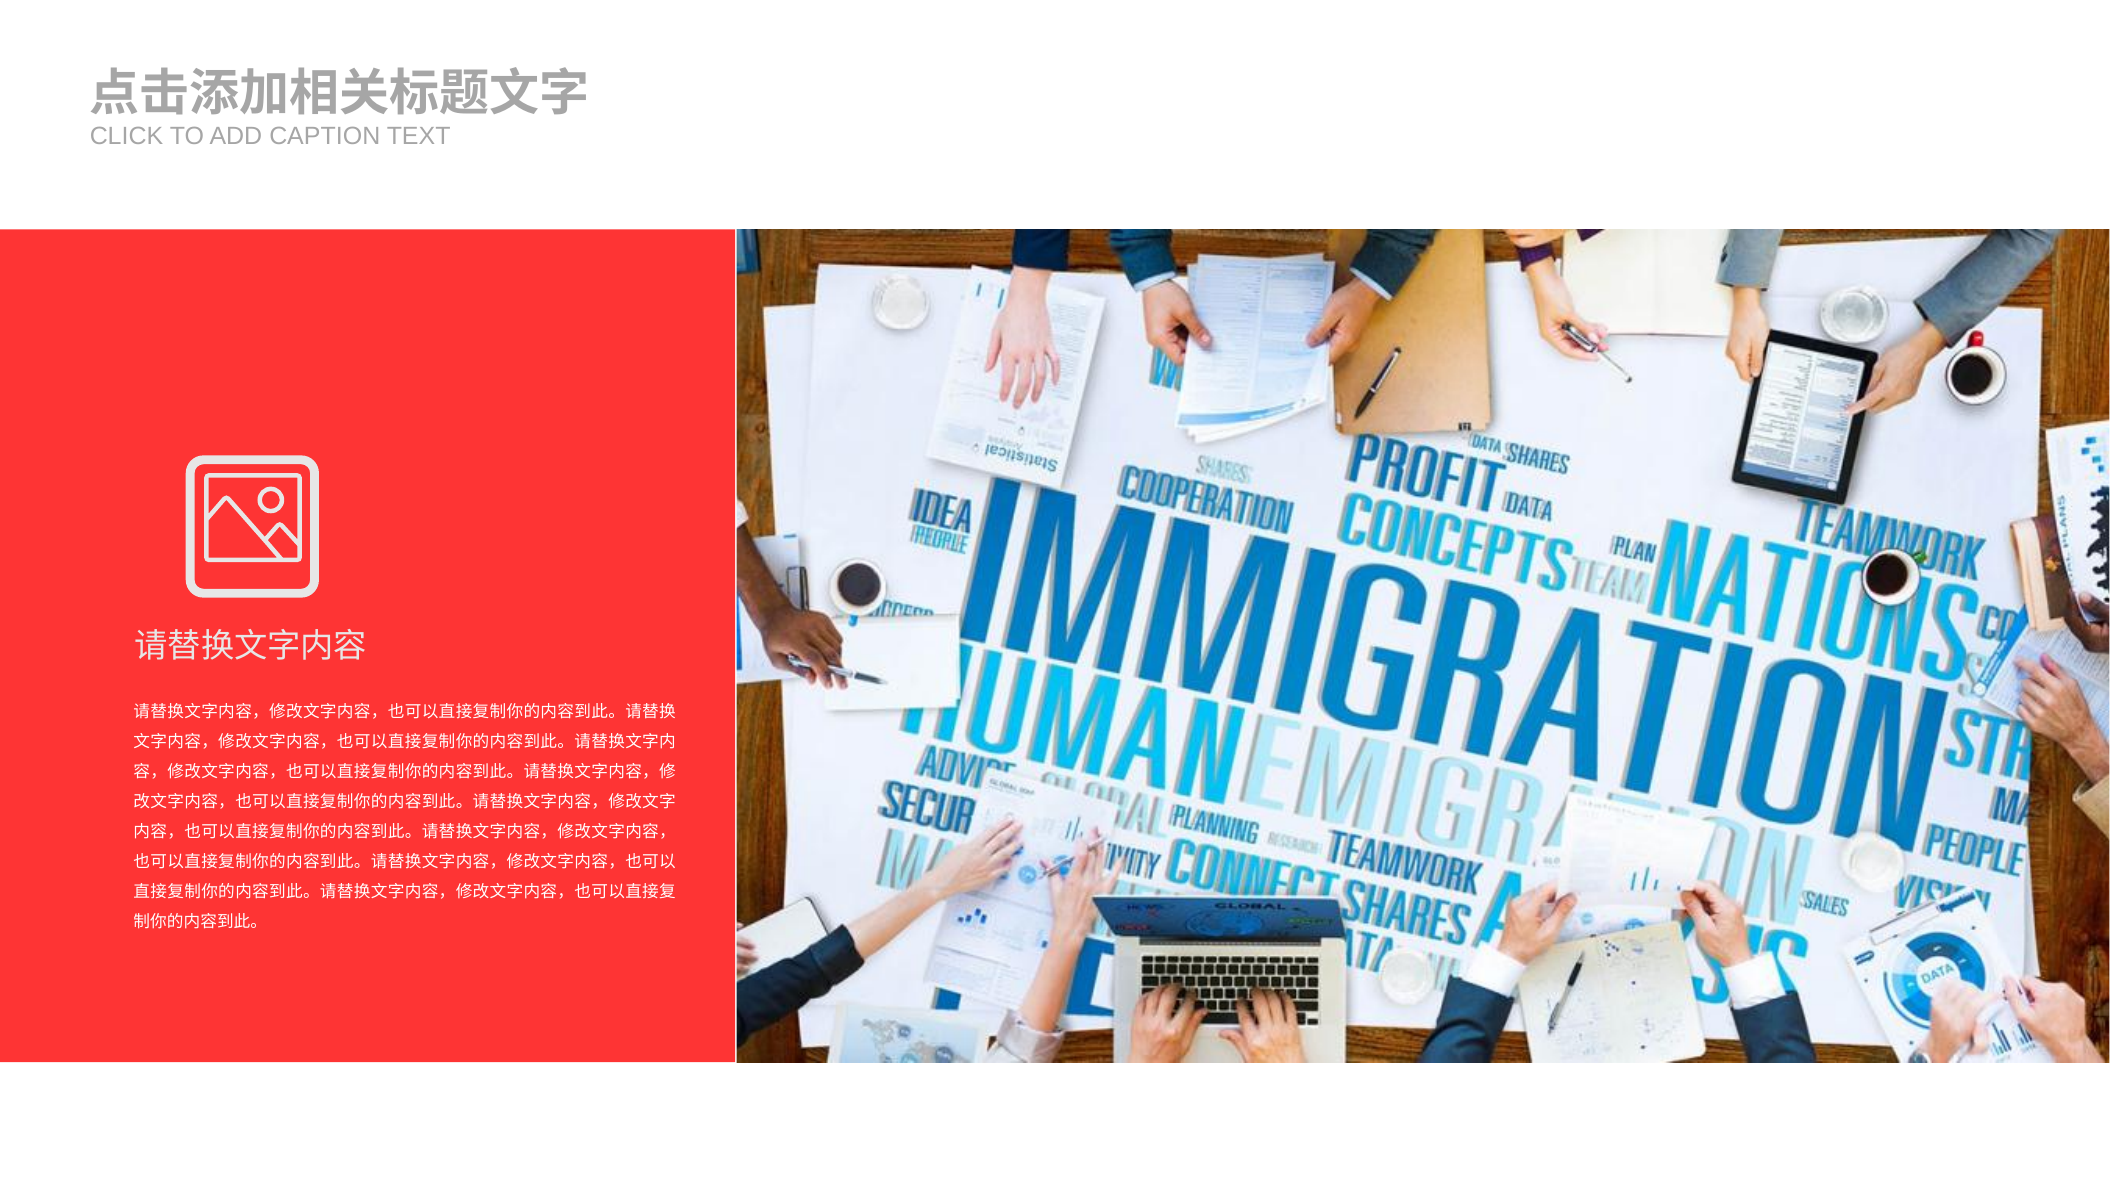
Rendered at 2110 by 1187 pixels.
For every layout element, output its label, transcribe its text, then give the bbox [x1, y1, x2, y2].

text_box CLICK TO ADD CAPTION TEXT [89, 119, 524, 150]
text_box 点击添加相关标题文字 [89, 60, 618, 121]
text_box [0, 229, 736, 1063]
text_box [736, 228, 2110, 1063]
